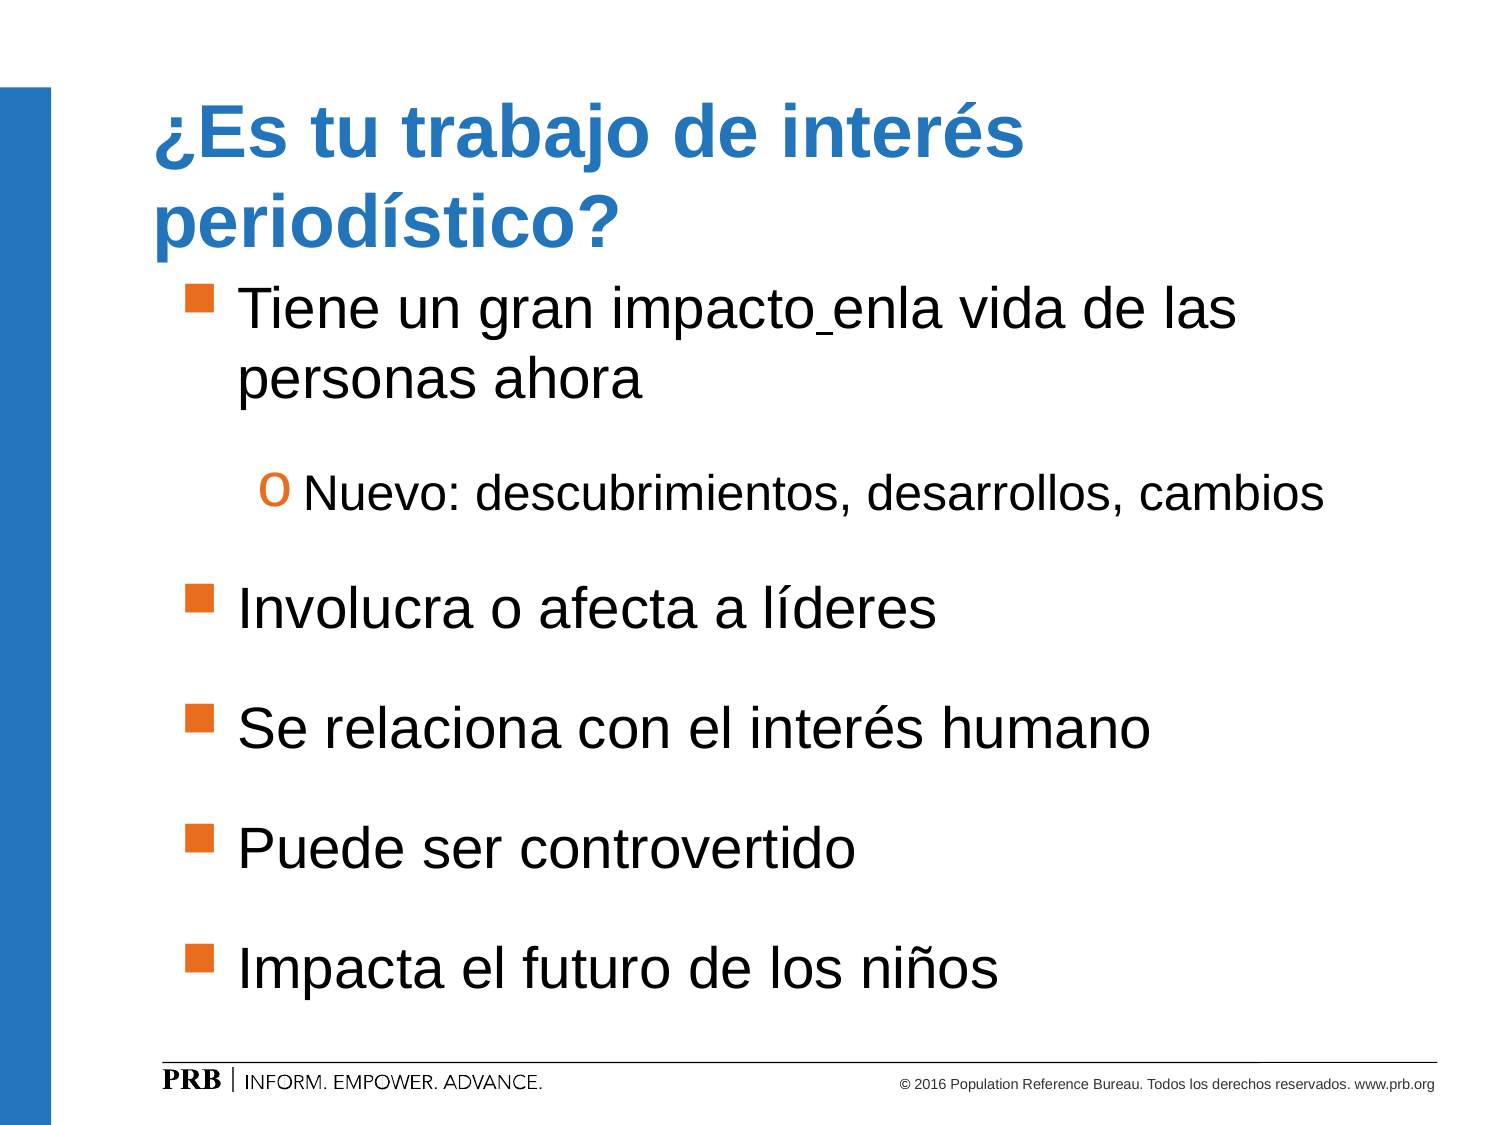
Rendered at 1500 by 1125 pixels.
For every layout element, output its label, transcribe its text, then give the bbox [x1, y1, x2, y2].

title ¿Es tu trabajo de interés periodístico? [137, 75, 1463, 213]
list Tiene un gran impacto enla vida de las personas ahora Nuevo: descubrimientos, desarrollos, cambios Involucra o afecta a líderes Se relaciona con el interés humano Puede ser controvertido Impacta el futuro de los niños [166, 262, 1434, 1025]
